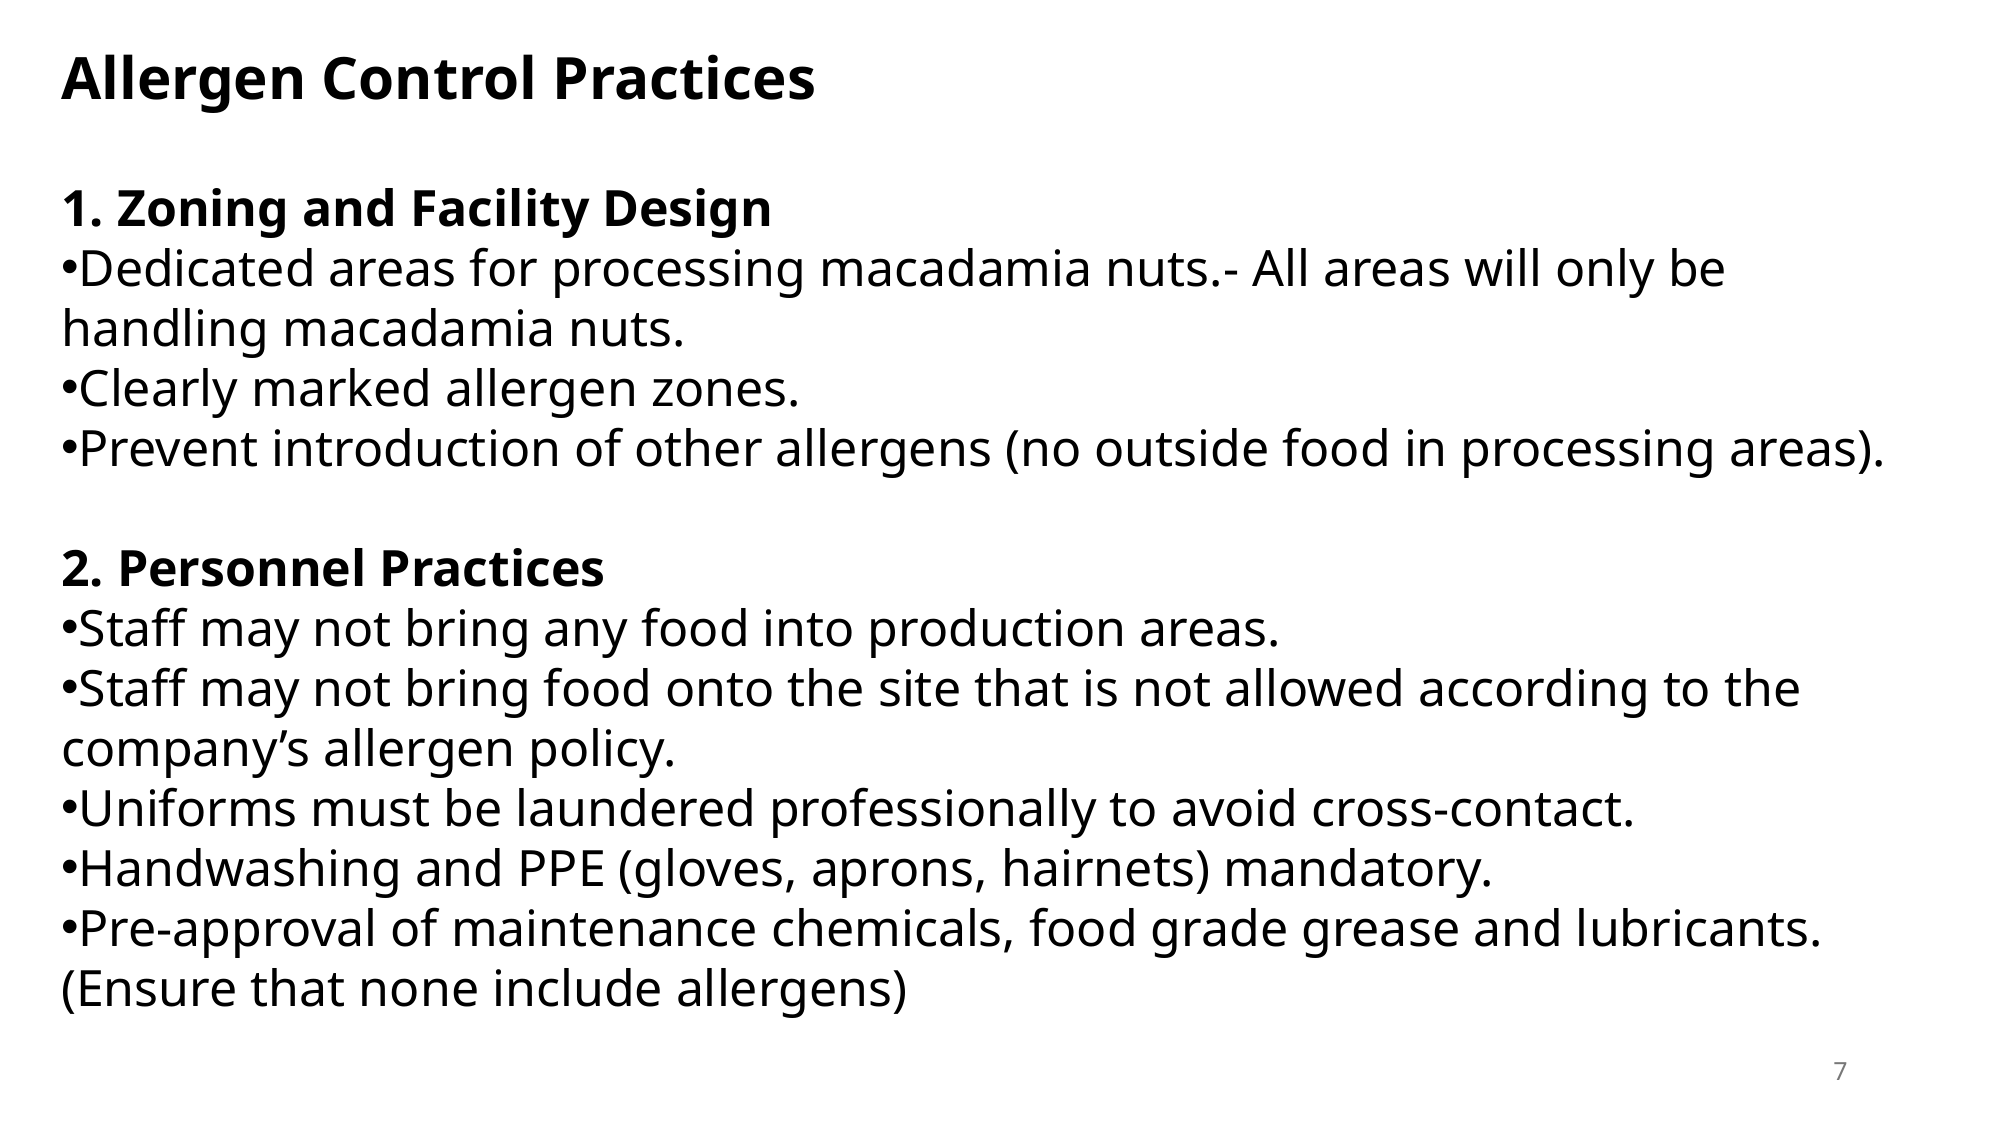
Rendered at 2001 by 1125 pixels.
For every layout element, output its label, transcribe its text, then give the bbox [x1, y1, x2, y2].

slide_number 7 [1412, 1042, 1863, 1103]
text_box Allergen Control Practices [46, 34, 1047, 119]
text_box 1. Zoning and Facility Design Dedicated areas for processing macadamia nuts.- All areas will only be handling macadamia nuts. Clearly marked allergen zones. Prevent introduction of other allergens (no outside food in processing areas). 2. Personnel Practices Staff may not bring any food into production areas. Staff may not bring food onto the site that is not allowed according to the company’s allergen policy. Uniforms must be laundered professionally to avoid cross-contact. Handwashing and PPE (gloves, aprons, hairnets) mandatory. Pre-approval of maintenance chemicals, food grade grease and lubricants. (Ensure that none include allergens) [46, 169, 1963, 1024]
